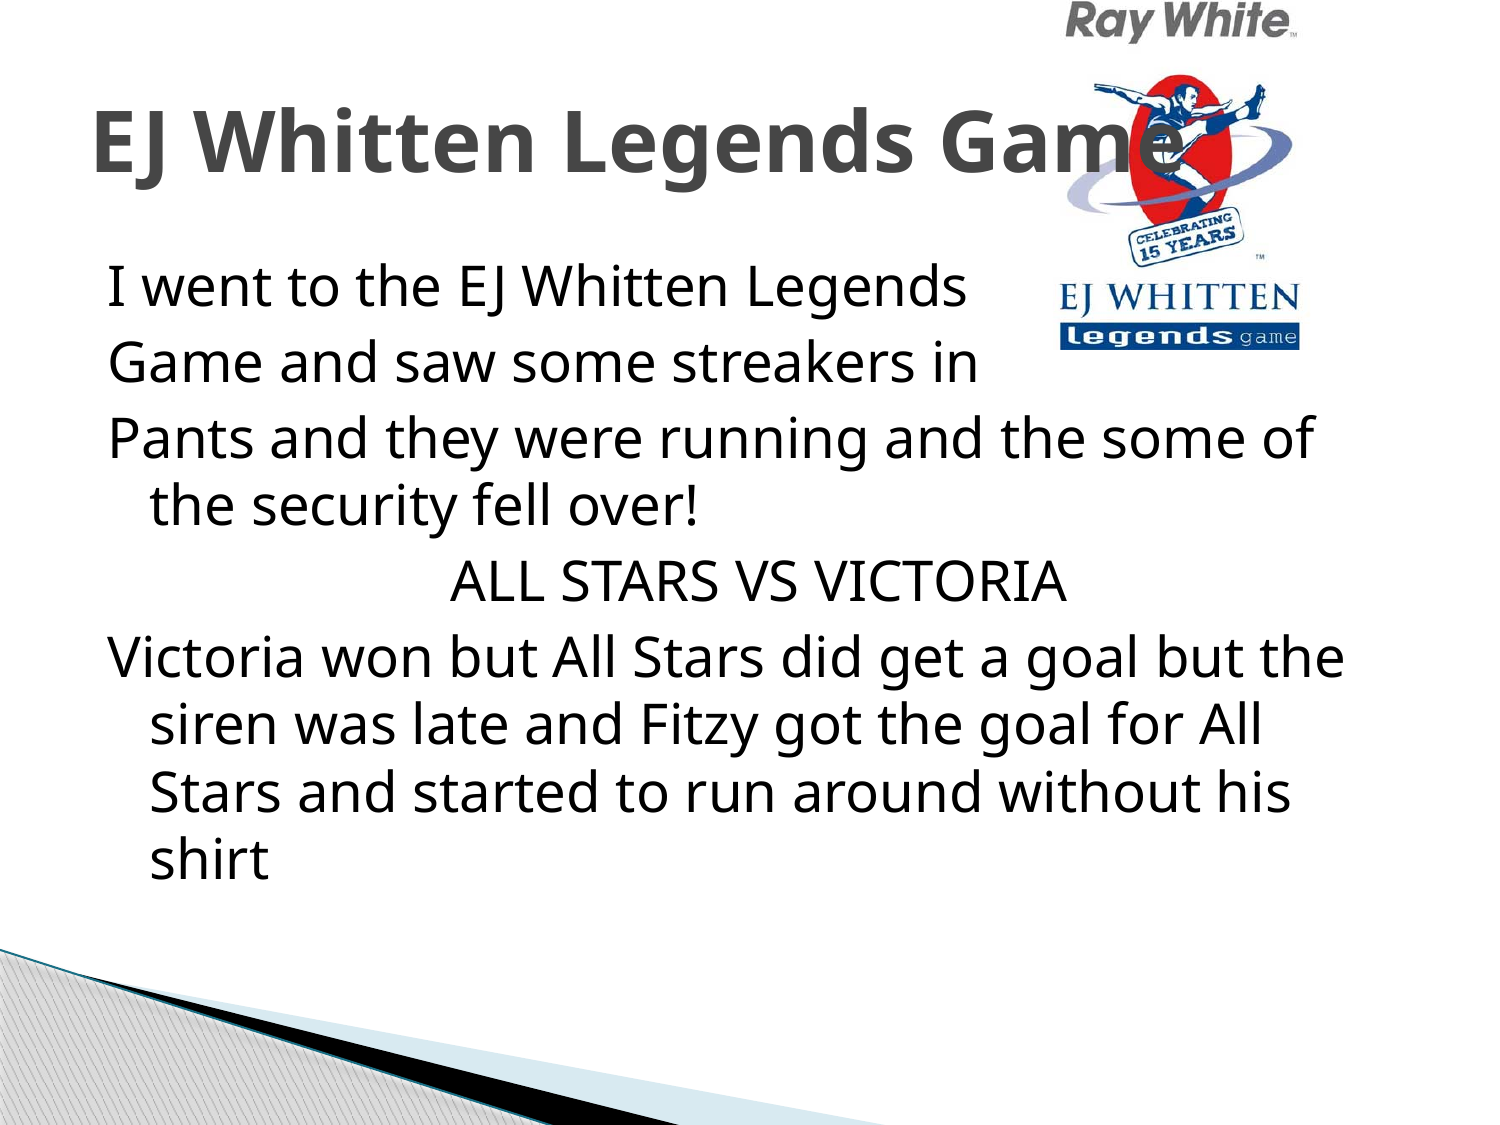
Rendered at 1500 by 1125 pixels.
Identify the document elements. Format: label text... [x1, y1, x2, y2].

list I went to the EJ Whitten Legends Game and saw some streakers in Pants and they were running and the some of the security fell over! ALL STARS VS VICTORIA Victoria won but All Stars did get a goal but the siren was late and Fitzy got the goal for All Stars and started to run around without his shirt [75, 243, 1425, 986]
picture [877, 0, 1500, 351]
title EJ Whitten Legends Game [75, 45, 871, 233]
